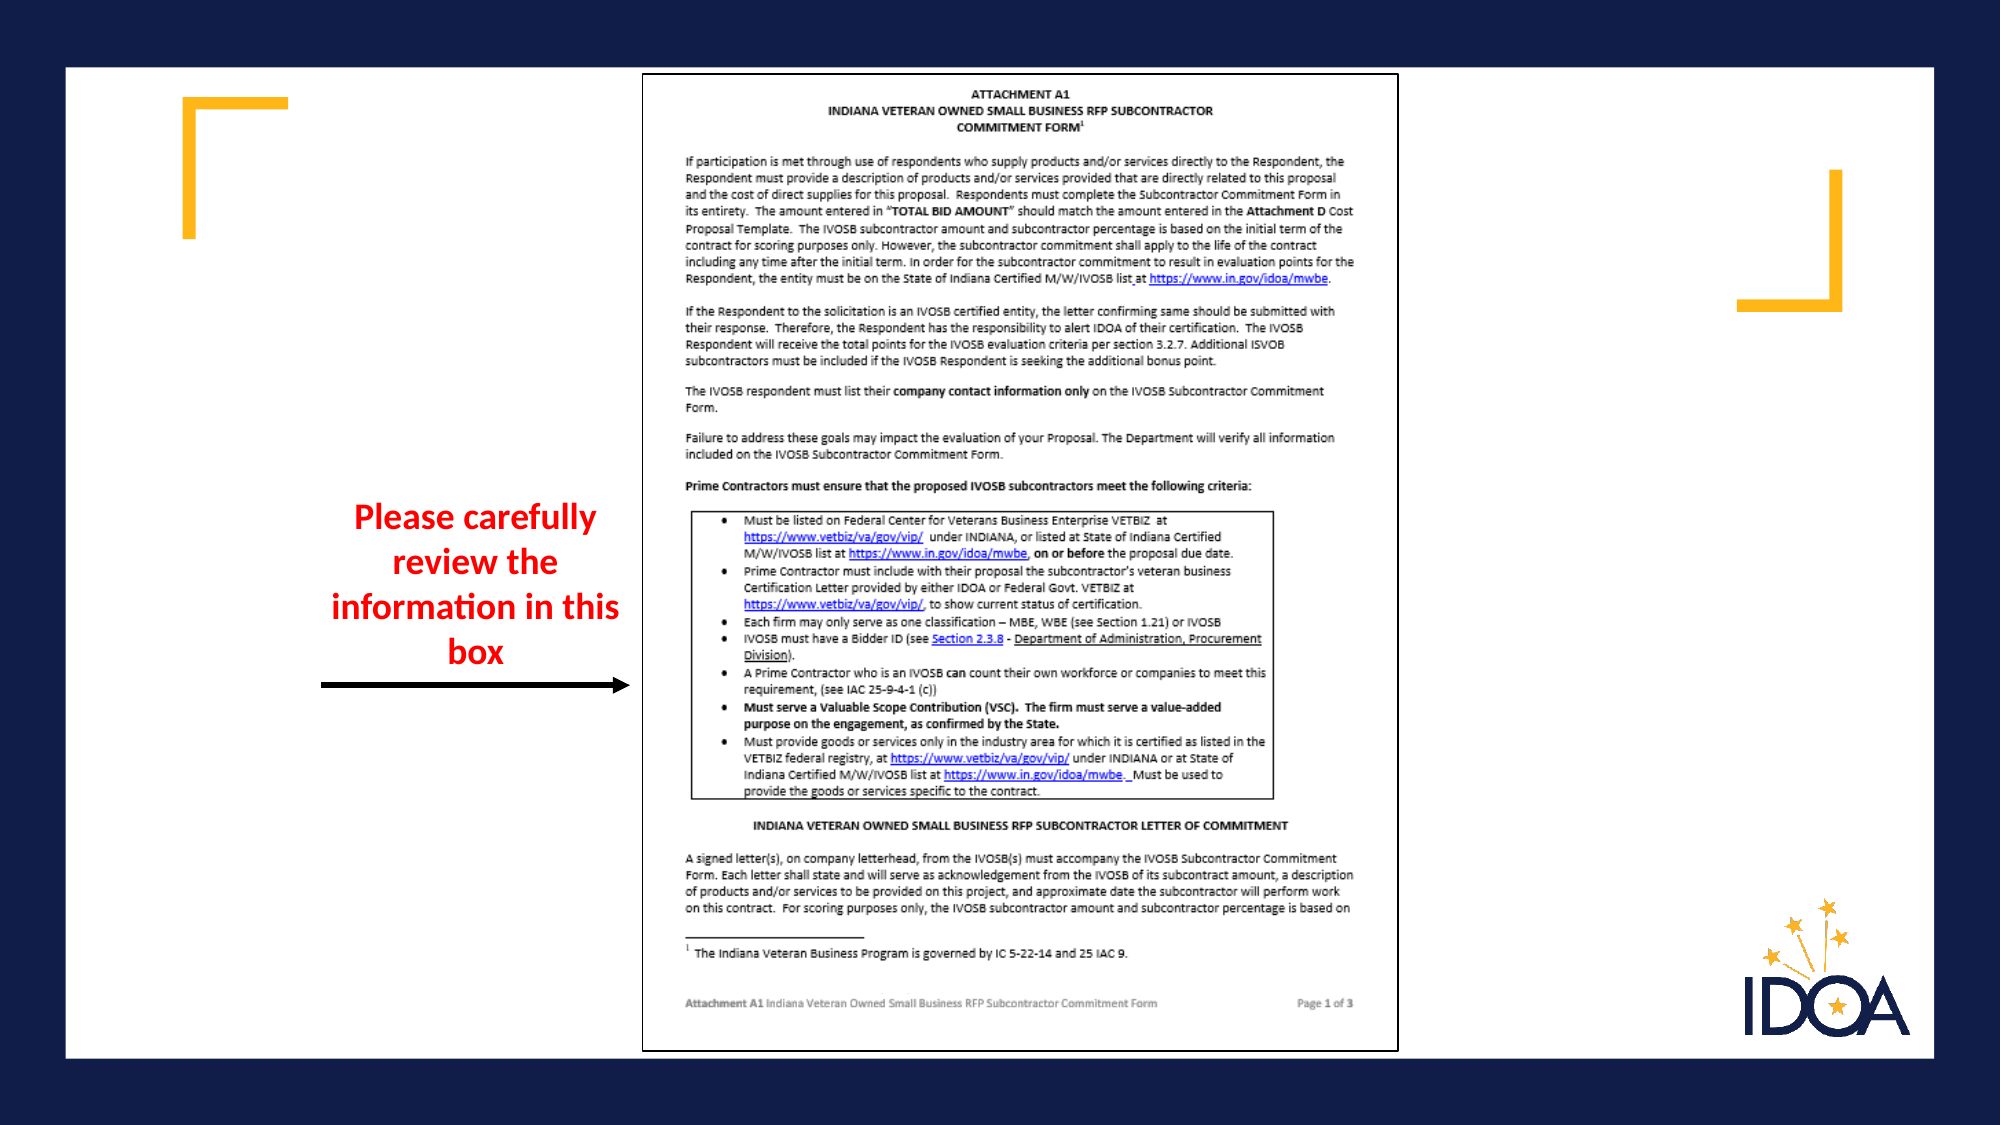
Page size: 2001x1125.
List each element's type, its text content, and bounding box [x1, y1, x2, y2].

picture [1702, 857, 1959, 1114]
text_box Please carefully review the information in this box [296, 484, 637, 680]
picture [642, 74, 1398, 1051]
